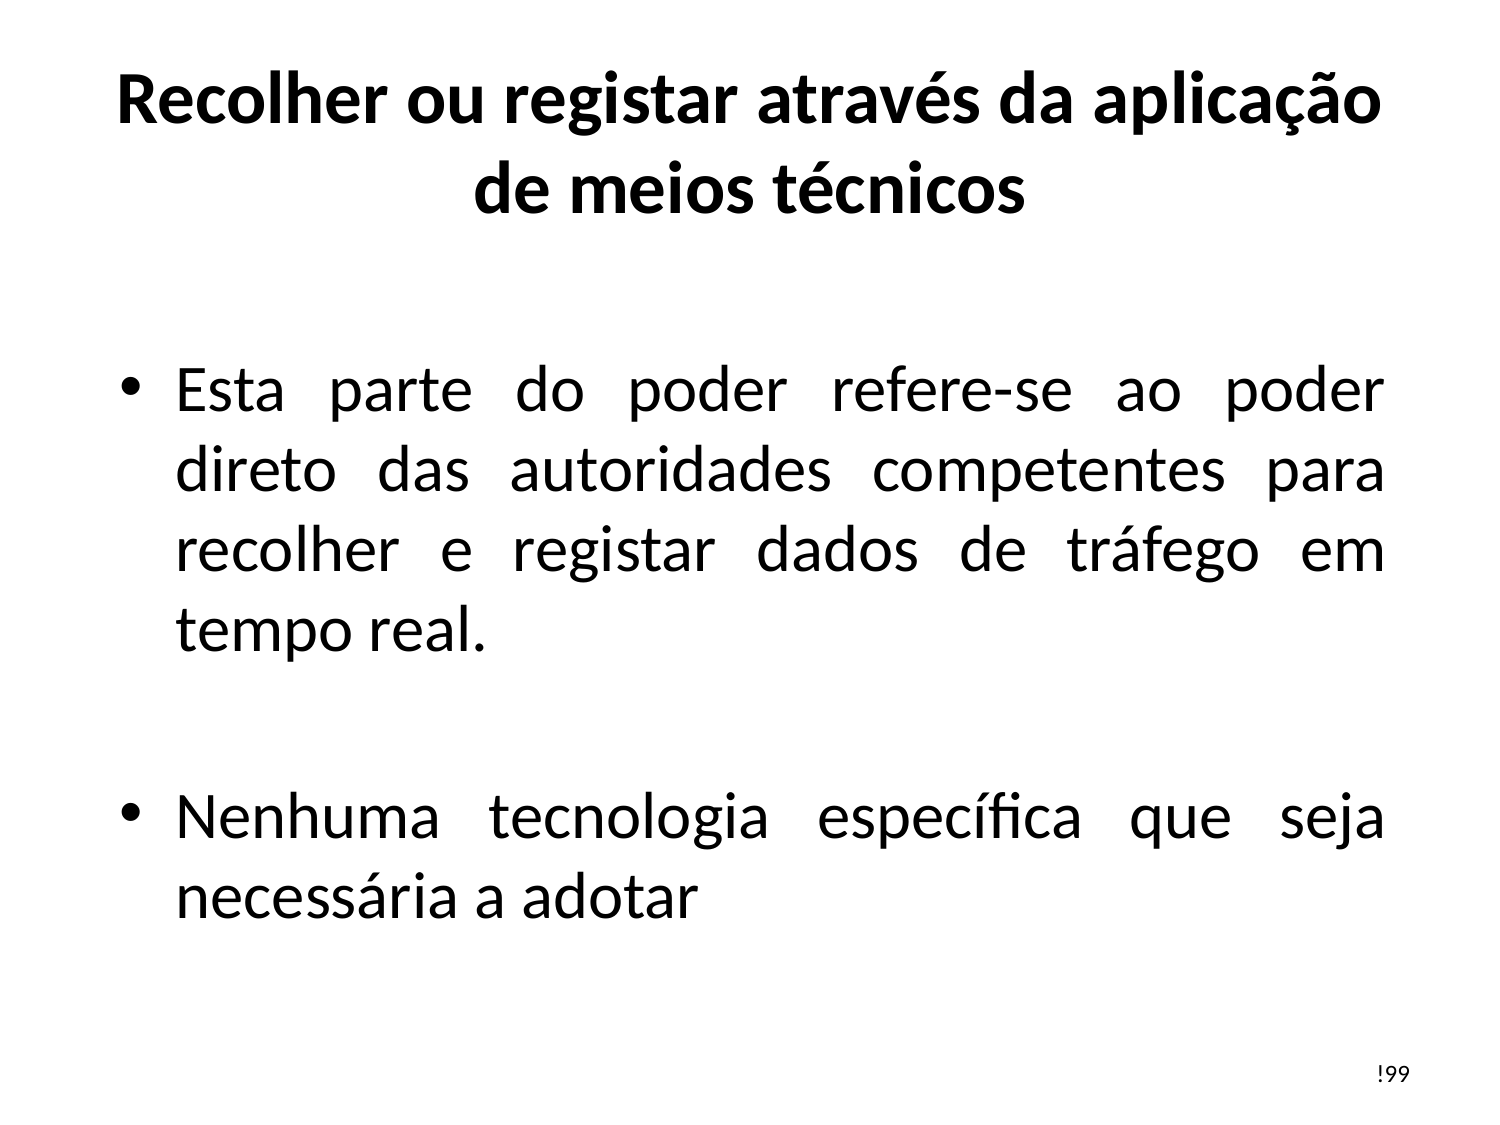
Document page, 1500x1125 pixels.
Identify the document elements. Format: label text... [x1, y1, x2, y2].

title Recolher ou registar através da aplicação de meios técnicos [74, 44, 1426, 233]
list Esta parte do poder refere-se ao poder direto das autoridades competentes para recolher e registar dados de tráfego em tempo real. Nenhuma tecnologia específica que seja necessária a adotar [103, 337, 1403, 988]
slide_number !99 [1074, 1042, 1425, 1103]
